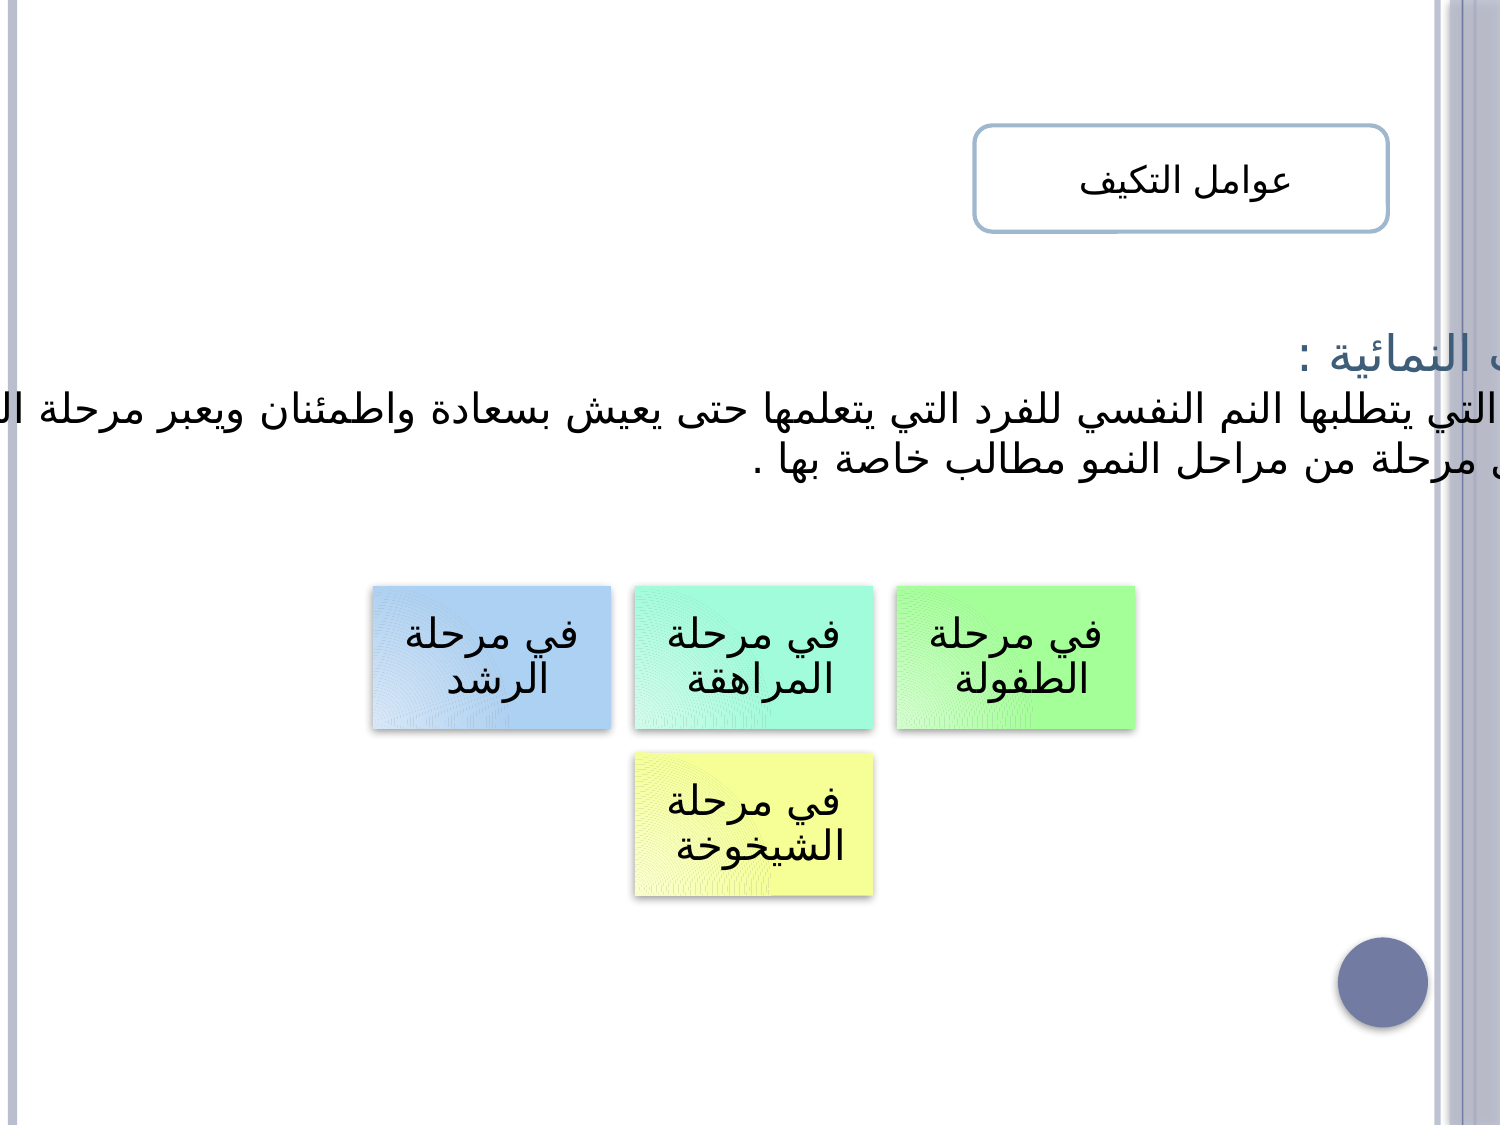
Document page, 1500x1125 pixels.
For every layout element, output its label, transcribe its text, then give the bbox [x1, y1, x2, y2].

text_box المهمات النمائية : وهي الأشياء التي يتطلبها النم النفسي للفرد التي يتعلمها حتى يعيش بسعادة واطمئنان ويعبر مرحلة النمو بسلام , ولكل مرحلة من مراحل النمو مطالب خاصة بها . [0, 314, 1500, 490]
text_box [249, 585, 1259, 897]
text_box عوامل التكيف [972, 123, 1390, 234]
